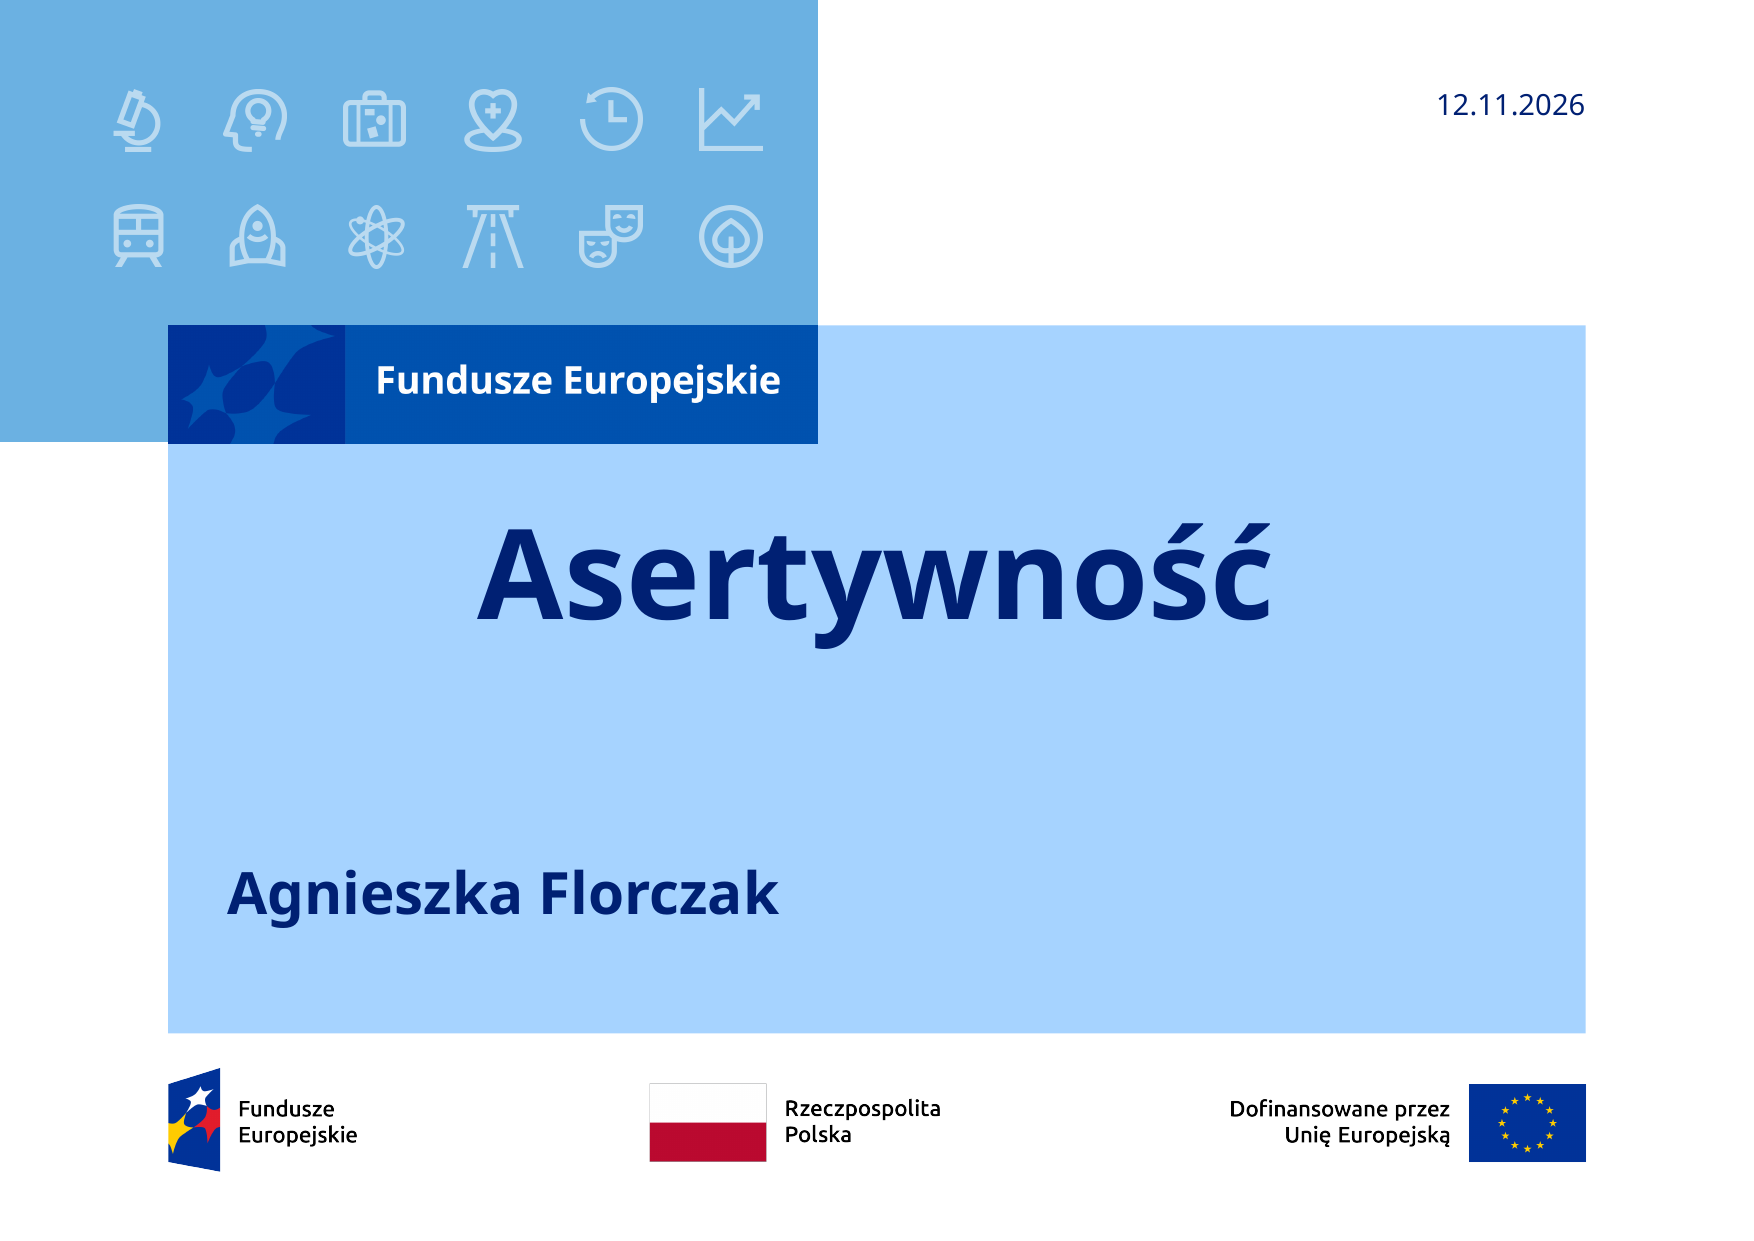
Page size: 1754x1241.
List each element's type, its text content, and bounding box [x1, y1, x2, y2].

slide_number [1290, 88, 1586, 146]
picture [610, 1044, 979, 1201]
picture [1192, 1045, 1625, 1201]
title Asertywność [227, 560, 1527, 683]
picture [168, 325, 818, 444]
subtitle Agnieszka Florczak [227, 853, 1527, 975]
picture [129, 1045, 396, 1201]
